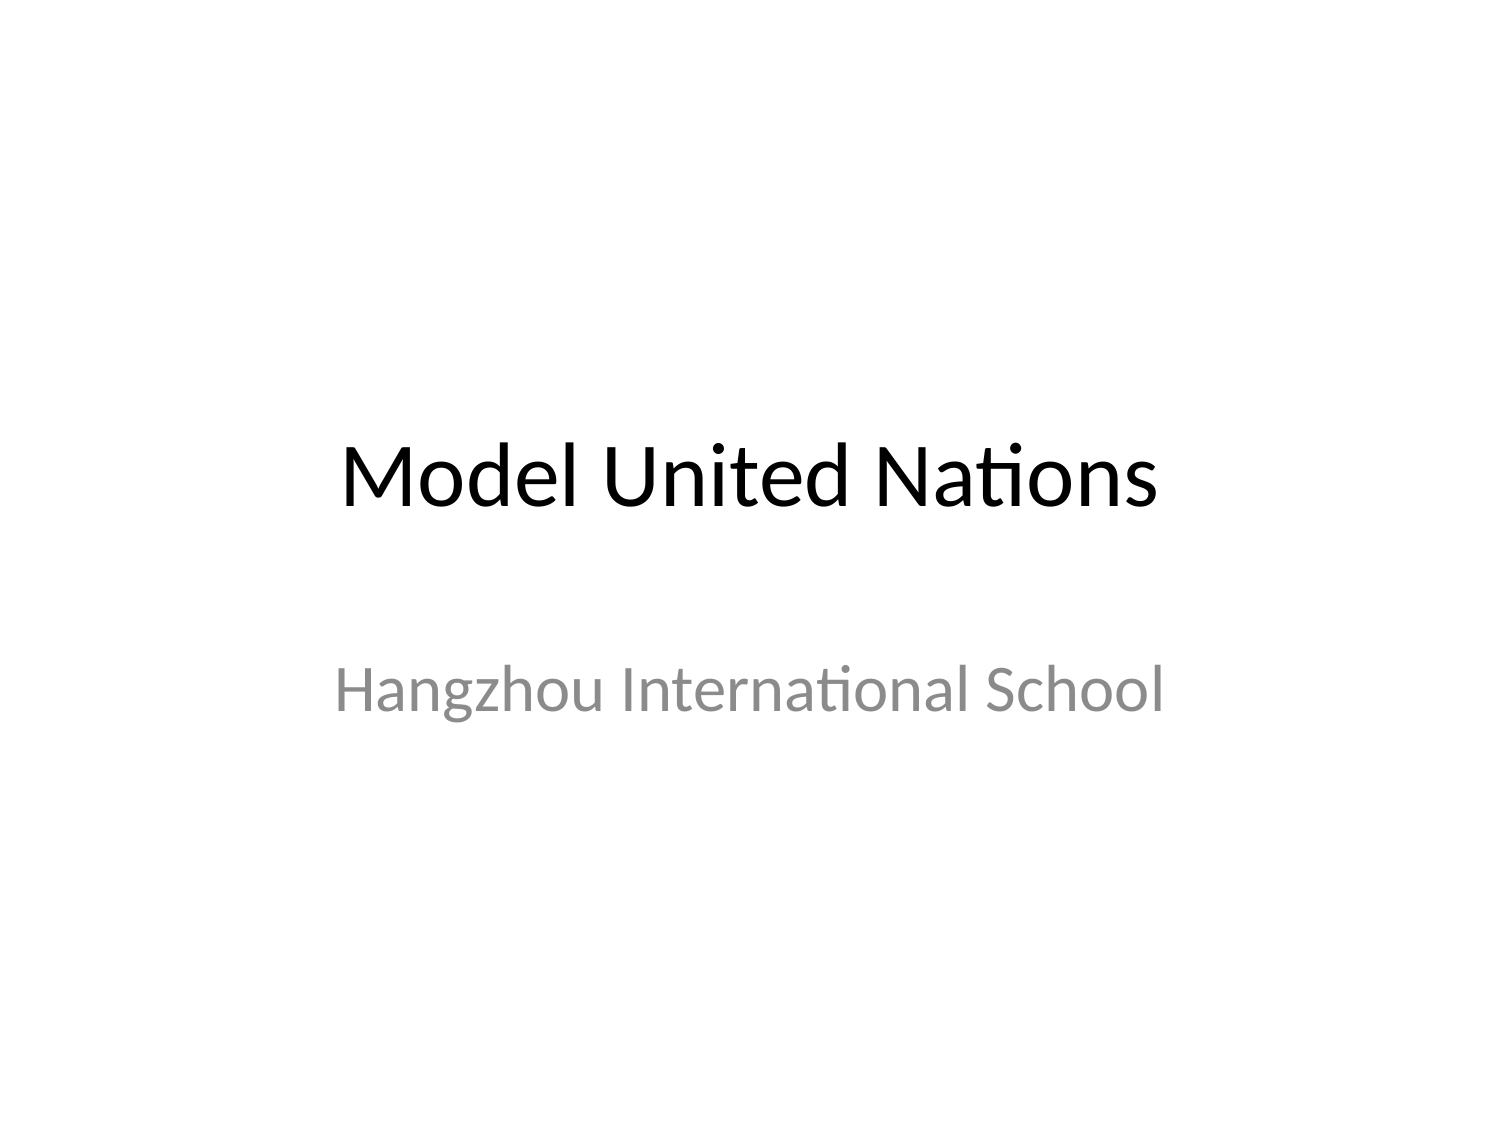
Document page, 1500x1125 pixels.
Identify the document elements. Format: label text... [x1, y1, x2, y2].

title Model United Nations [112, 349, 1388, 591]
subtitle Hangzhou International School [225, 637, 1275, 925]
